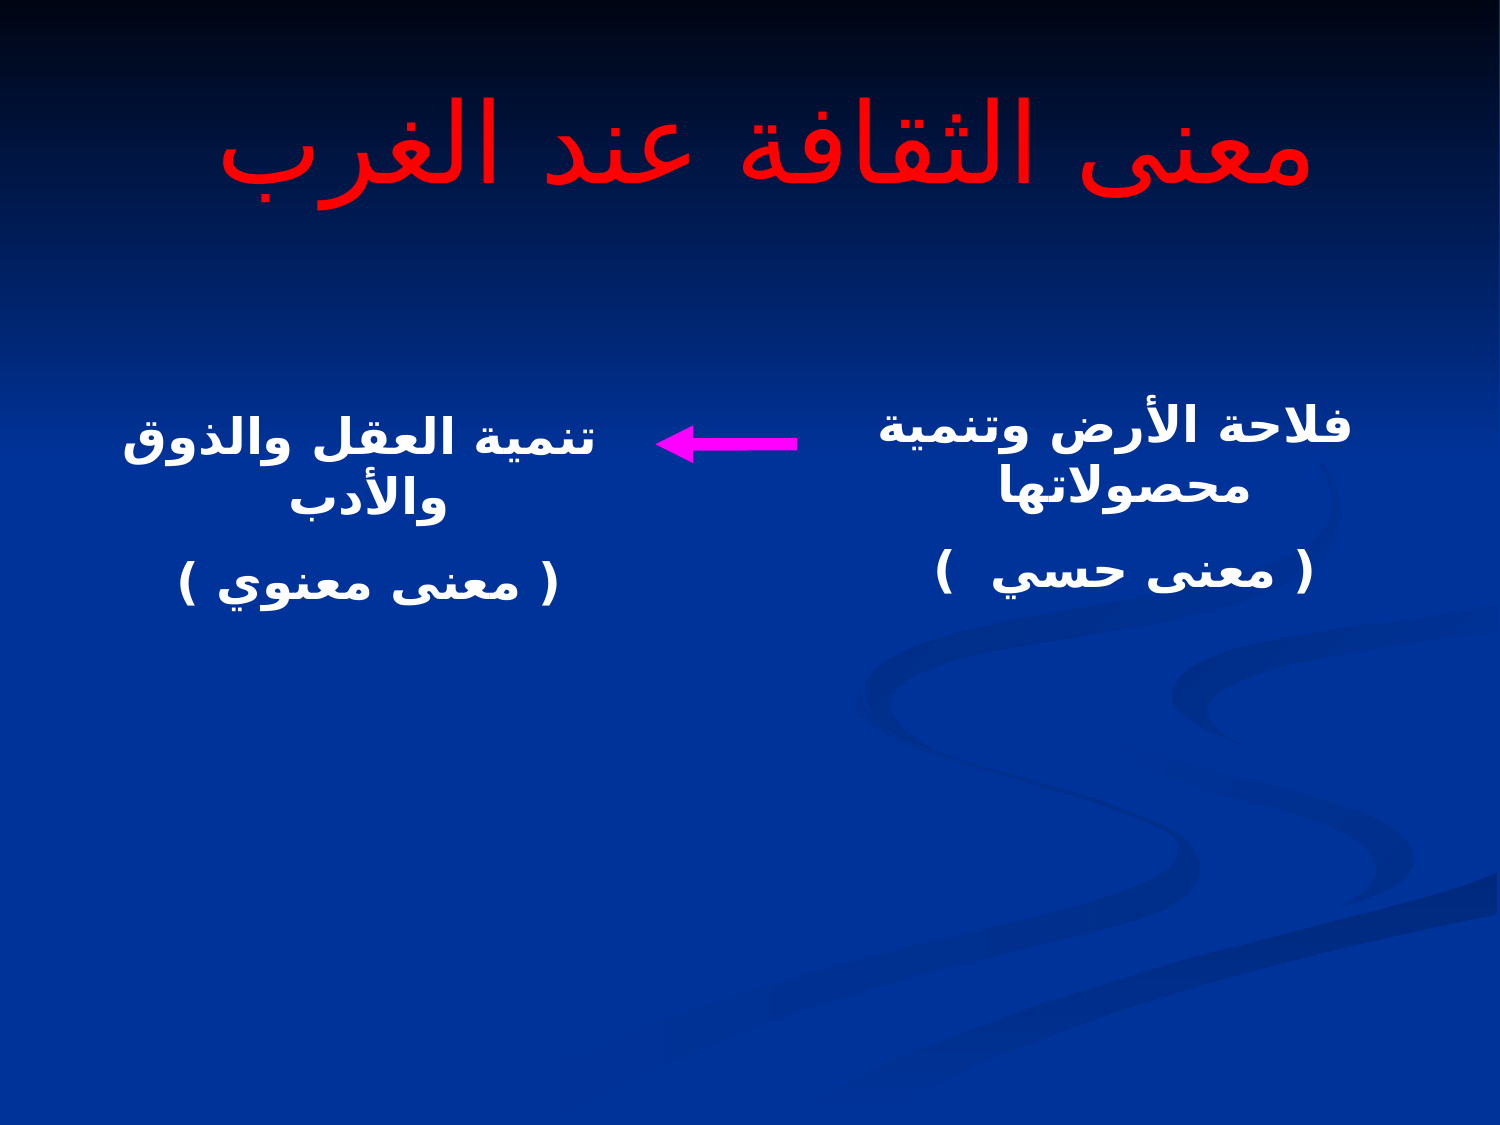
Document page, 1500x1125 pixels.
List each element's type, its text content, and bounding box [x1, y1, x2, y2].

text_box تنمية العقل والذوق والأدب ( معنى معنوي ) [64, 397, 656, 617]
list [74, 262, 1426, 1006]
text_box فلاحة الأرض وتنمية محصولاتها ( معنى حسي ) [820, 385, 1412, 606]
text_box [656, 438, 798, 451]
title معنى الثقافة عند الغرب [74, 44, 1426, 233]
